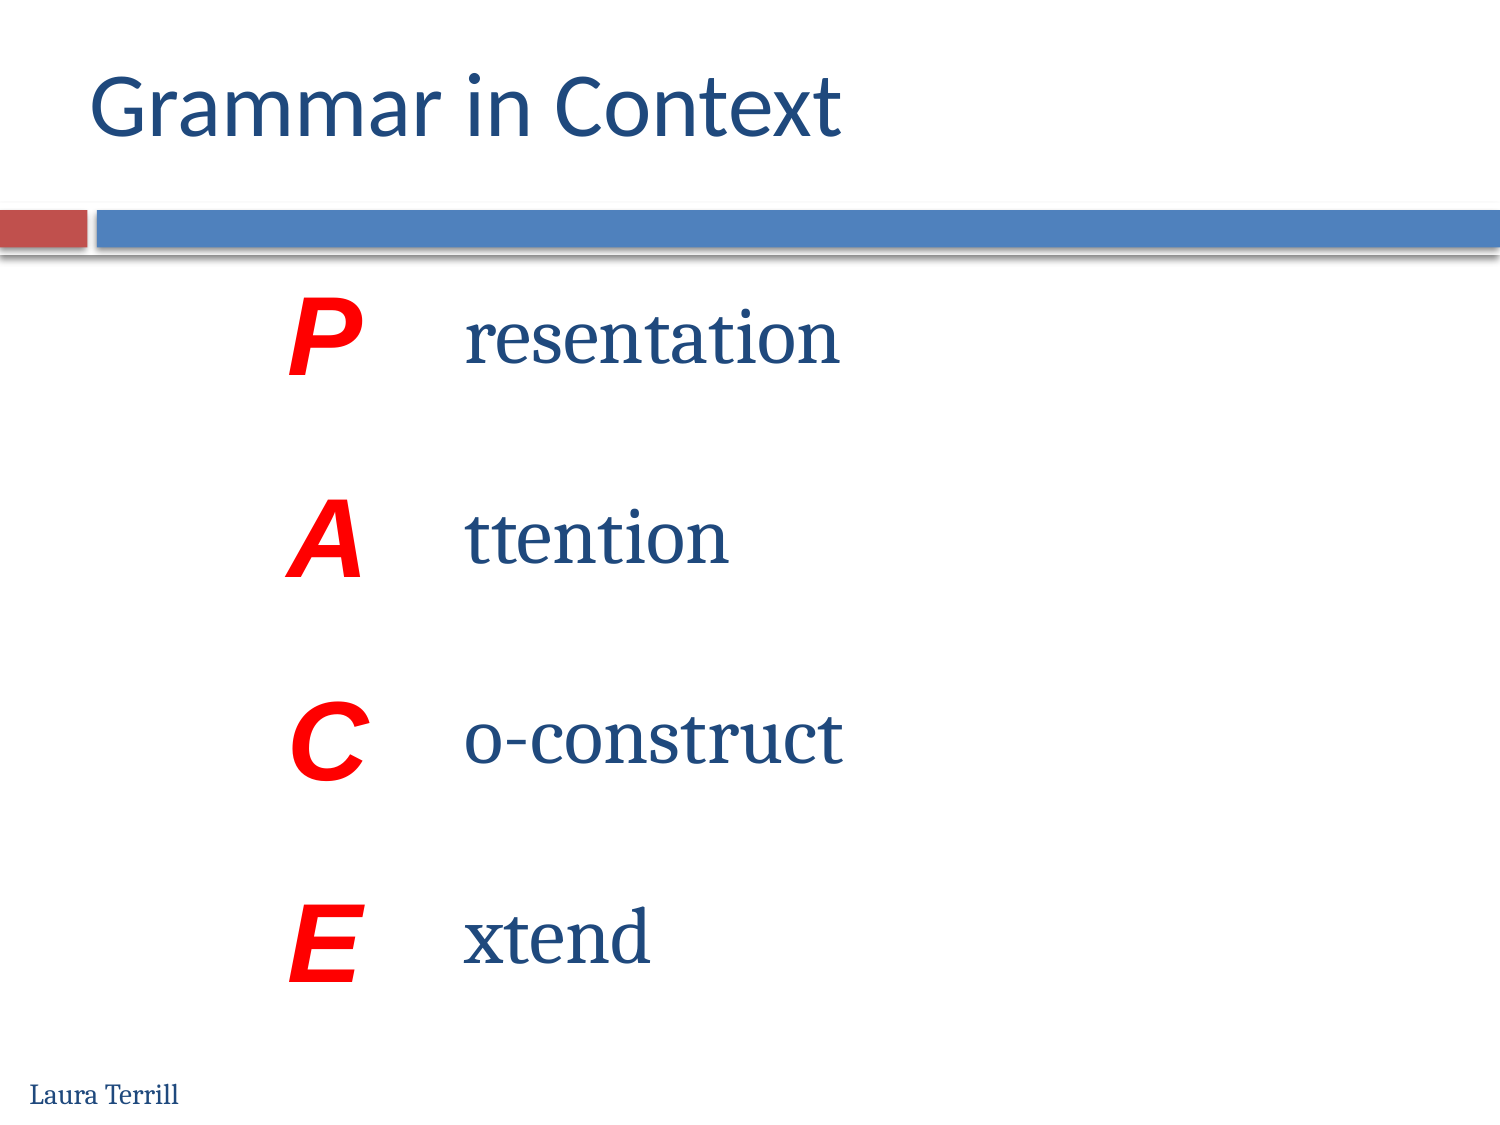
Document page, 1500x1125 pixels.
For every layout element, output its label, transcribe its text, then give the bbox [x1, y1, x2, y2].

footer Laura Terrill [14, 1063, 904, 1124]
text_box P A C E [272, 188, 400, 1013]
text_box o-construct [450, 675, 950, 788]
text_box xtend [450, 875, 950, 988]
title Grammar in Context [75, 12, 1425, 188]
text_box resentation [450, 275, 950, 388]
text_box ttention [450, 474, 950, 588]
